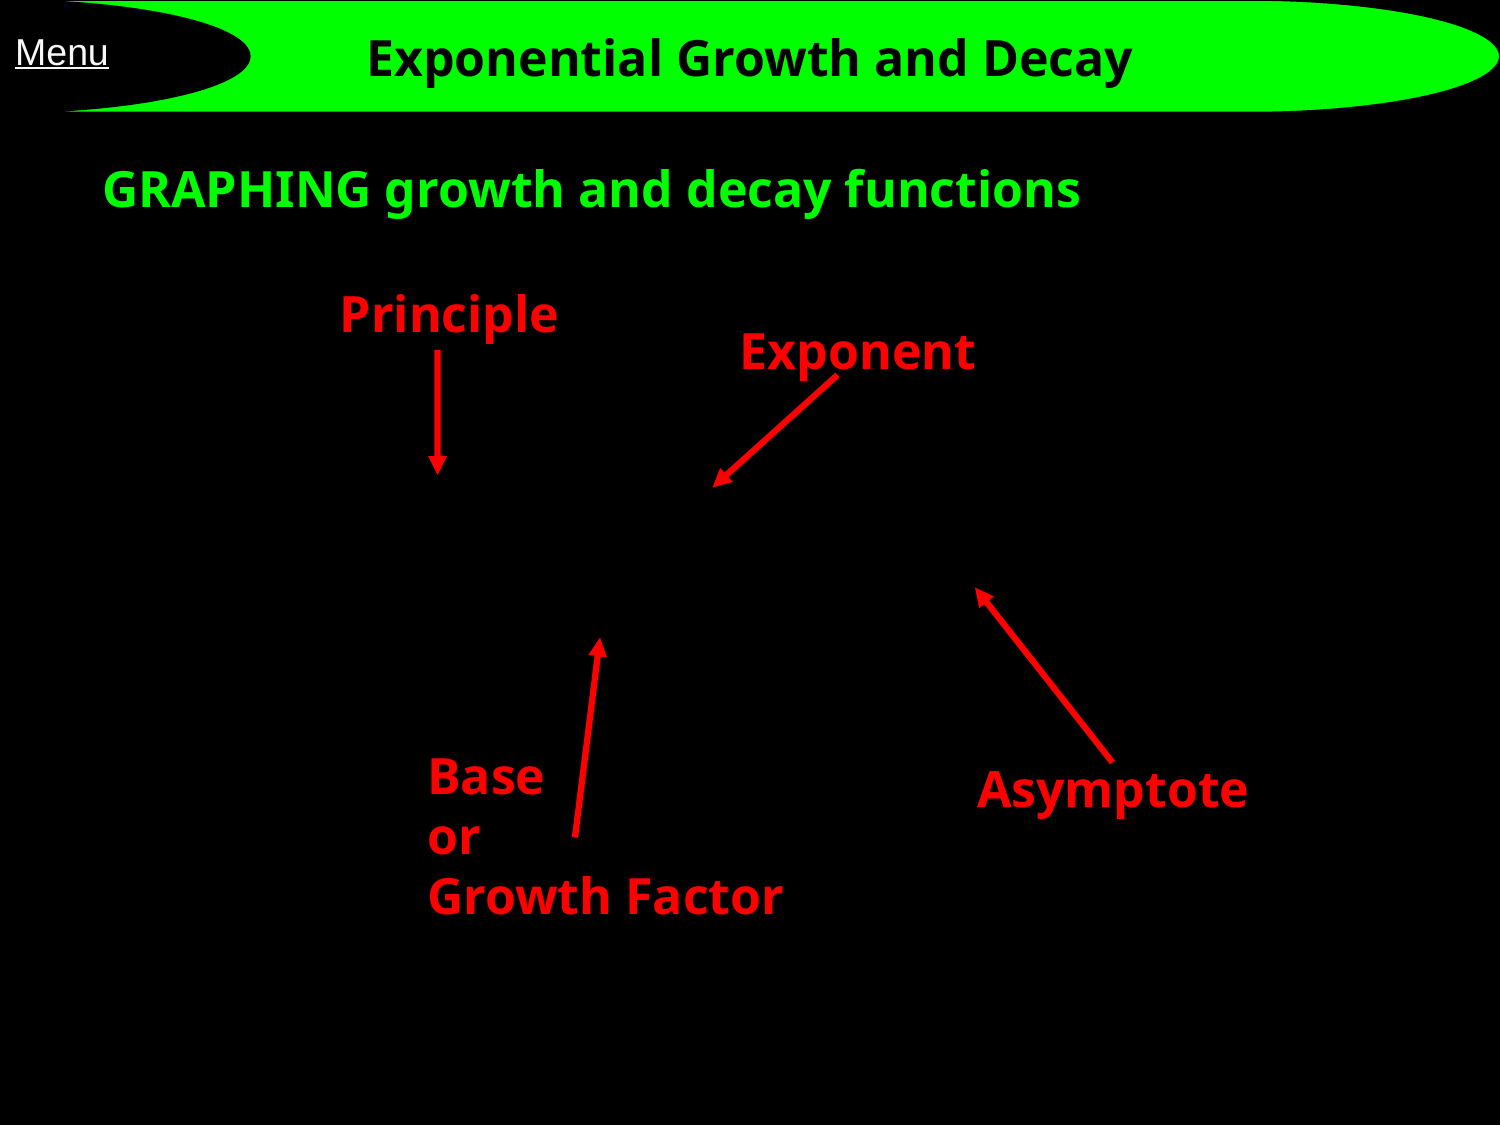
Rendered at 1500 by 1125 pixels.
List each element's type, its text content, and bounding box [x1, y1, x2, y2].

text_box Principle [324, 274, 575, 350]
text_box Base or Growth Factor [412, 737, 875, 933]
text_box Menu [0, 20, 124, 80]
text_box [137, 462, 988, 673]
text_box GRAPHING growth and decay functions [87, 149, 1400, 225]
text_box Asymptote [962, 749, 1425, 825]
text_box Exponent [724, 312, 1013, 388]
text_box Exponential Growth and Decay [0, 0, 1500, 113]
